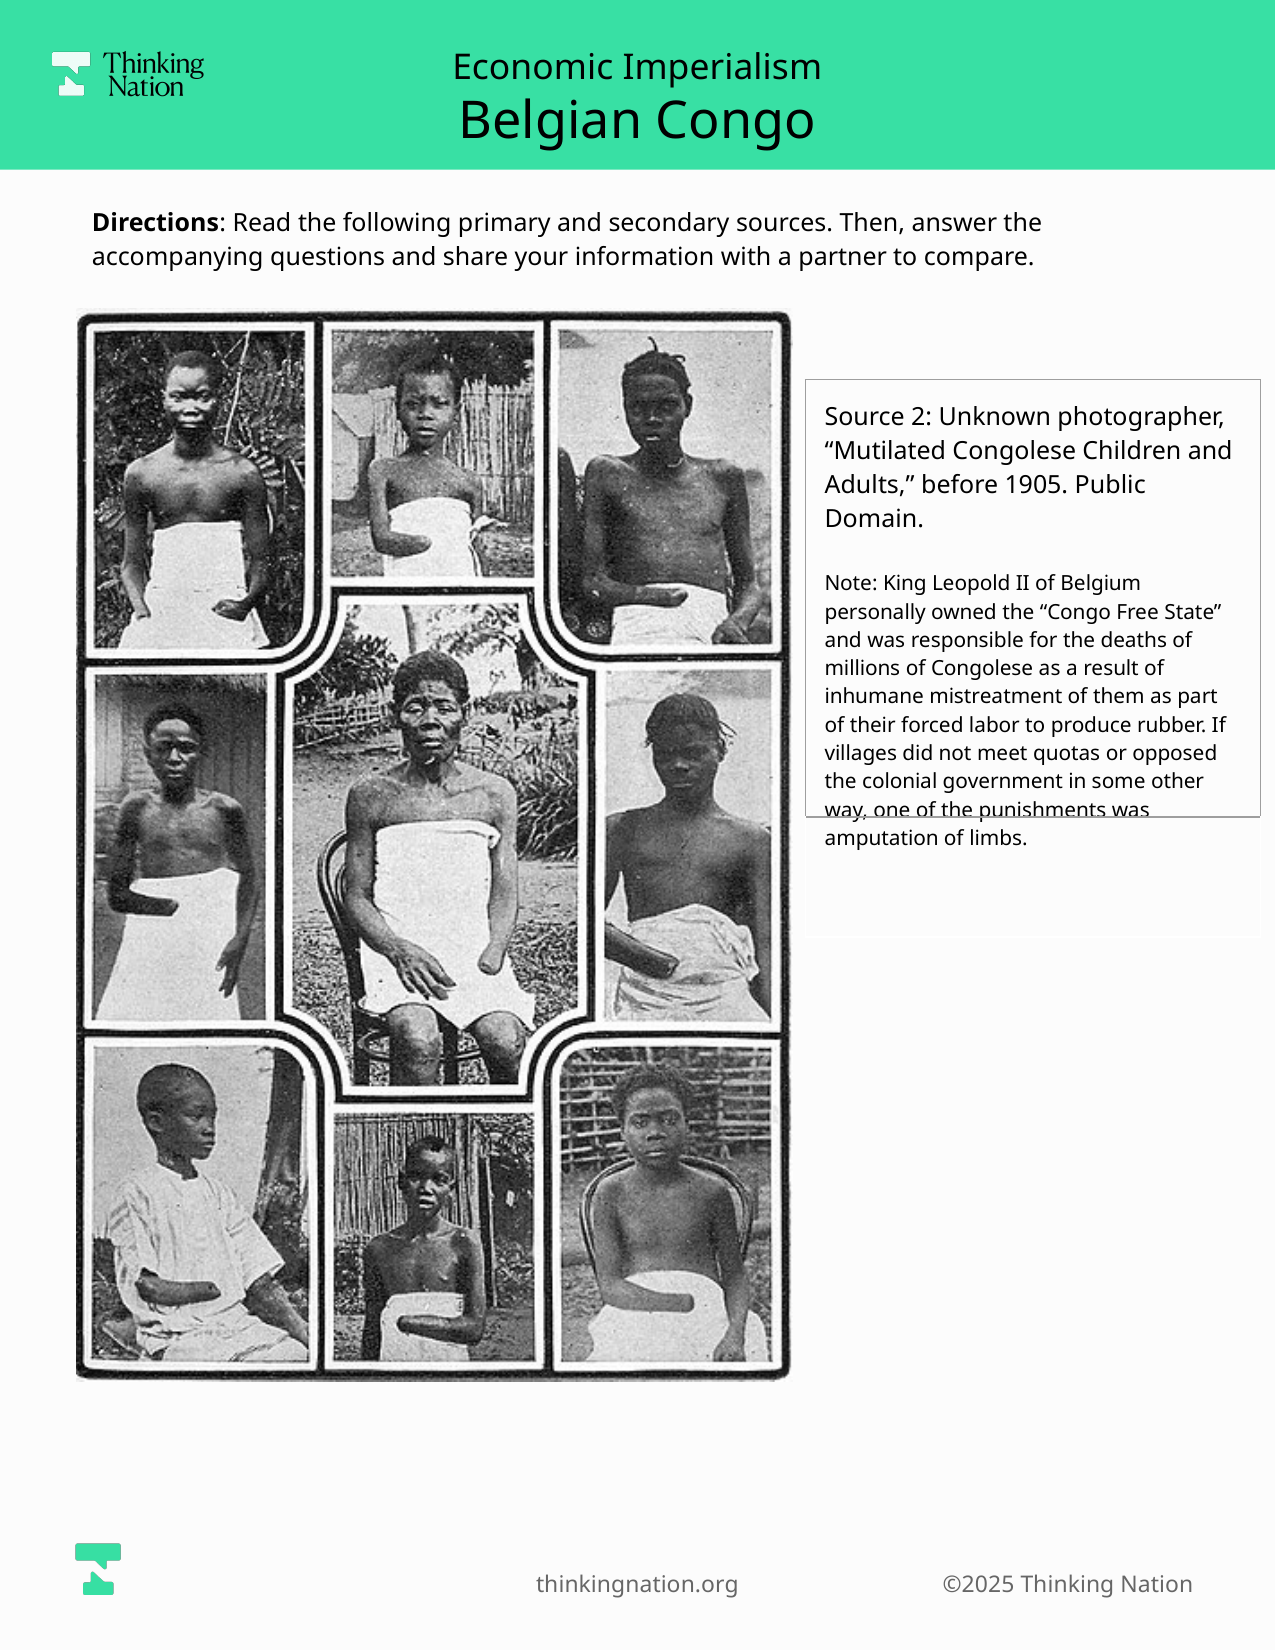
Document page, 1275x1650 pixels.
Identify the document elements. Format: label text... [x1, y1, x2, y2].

text_box Economic Imperialism Belgian Congo [0, 0, 1275, 170]
table_cell [806, 818, 1260, 936]
table_header Source 2: Unknown photographer, “Mutilated Congolese Children and Adults,” before 1905. Public Domain. Note: King Leopold II of Belgium personally owned the “Congo Free State” and was responsible for the deaths of millions of Congolese as a result of inhumane mistreatment of them as part of their forced labor to produce rubber. If villages did not meet quotas or opposed the colonial government in some other way, one of the punishments was amputation of limbs. [806, 380, 1260, 816]
text_box thinkingnation.org [486, 1553, 789, 1605]
text_box Directions: Read the following primary and secondary sources. Then, answer the accompanying questions and share your information with a partner to compare. [76, 186, 1198, 286]
picture [62, 1533, 134, 1605]
picture [76, 308, 793, 1383]
picture [35, 37, 210, 110]
text_box ©2025 Thinking Nation [907, 1553, 1210, 1605]
